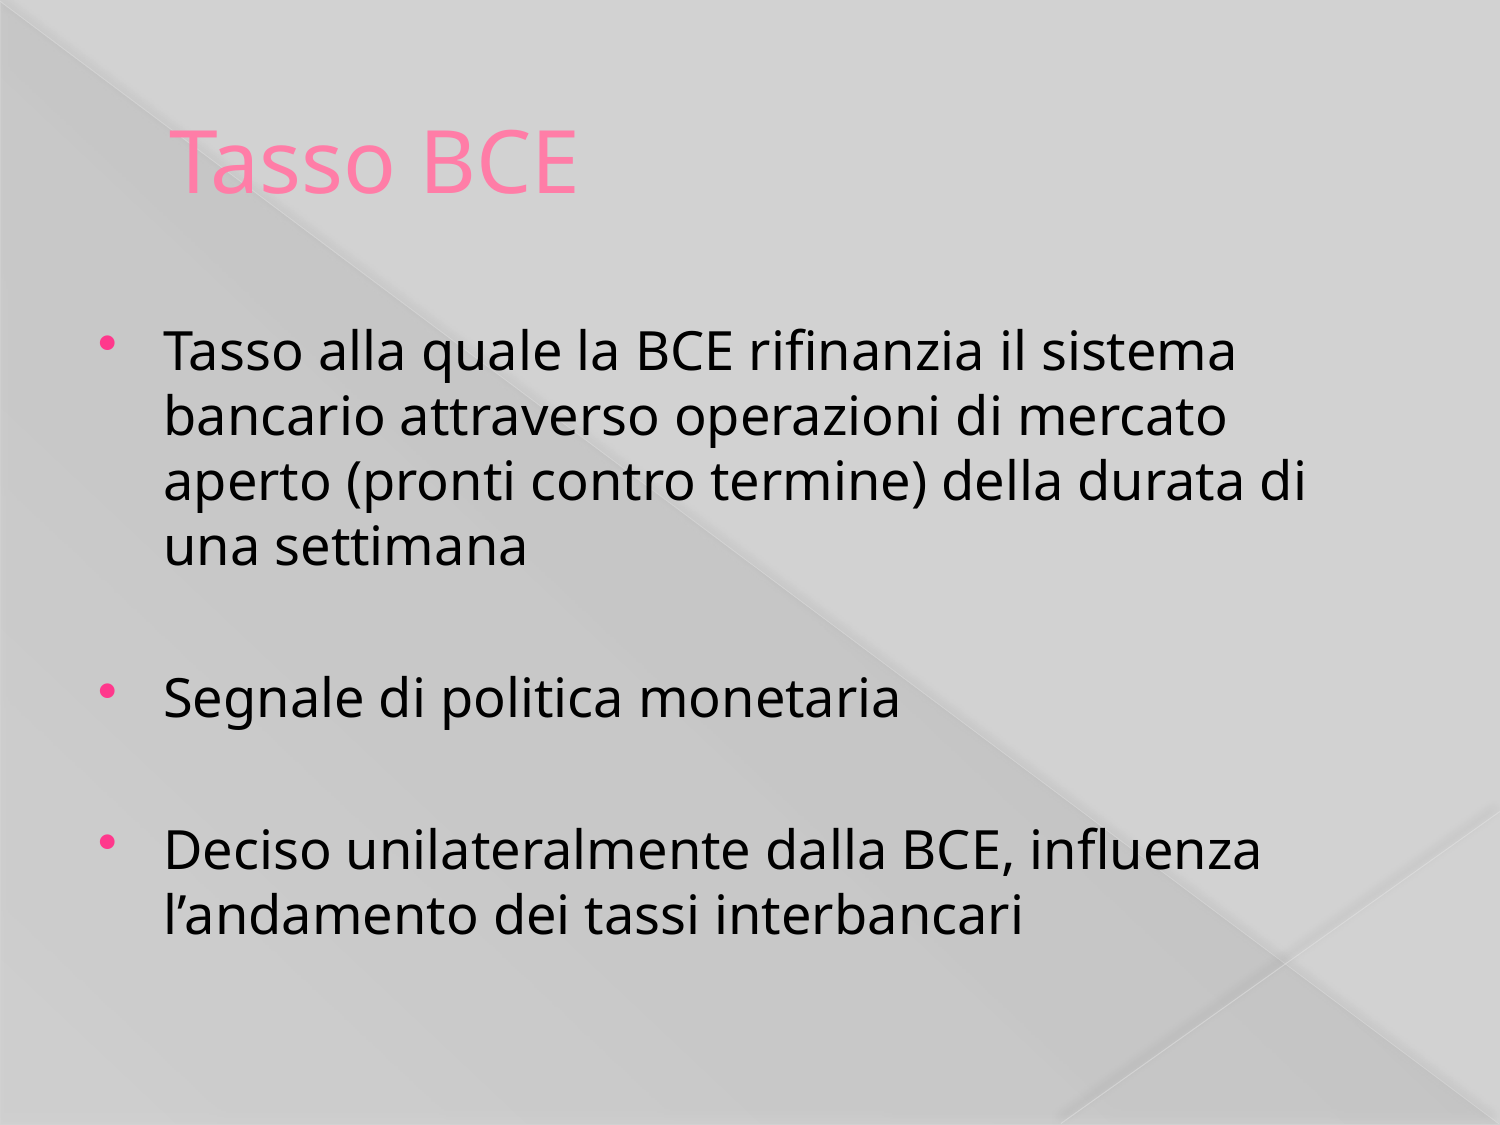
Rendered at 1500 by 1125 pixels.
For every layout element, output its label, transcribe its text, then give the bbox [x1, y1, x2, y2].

title Tasso BCE [75, 43, 1425, 274]
list Tasso alla quale la BCE rifinanzia il sistema bancario attraverso operazioni di mercato aperto (pronti contro termine) della durata di una settimana Segnale di politica monetaria Deciso unilateralmente dalla BCE, influenza l’andamento dei tassi interbancari [75, 308, 1425, 1059]
